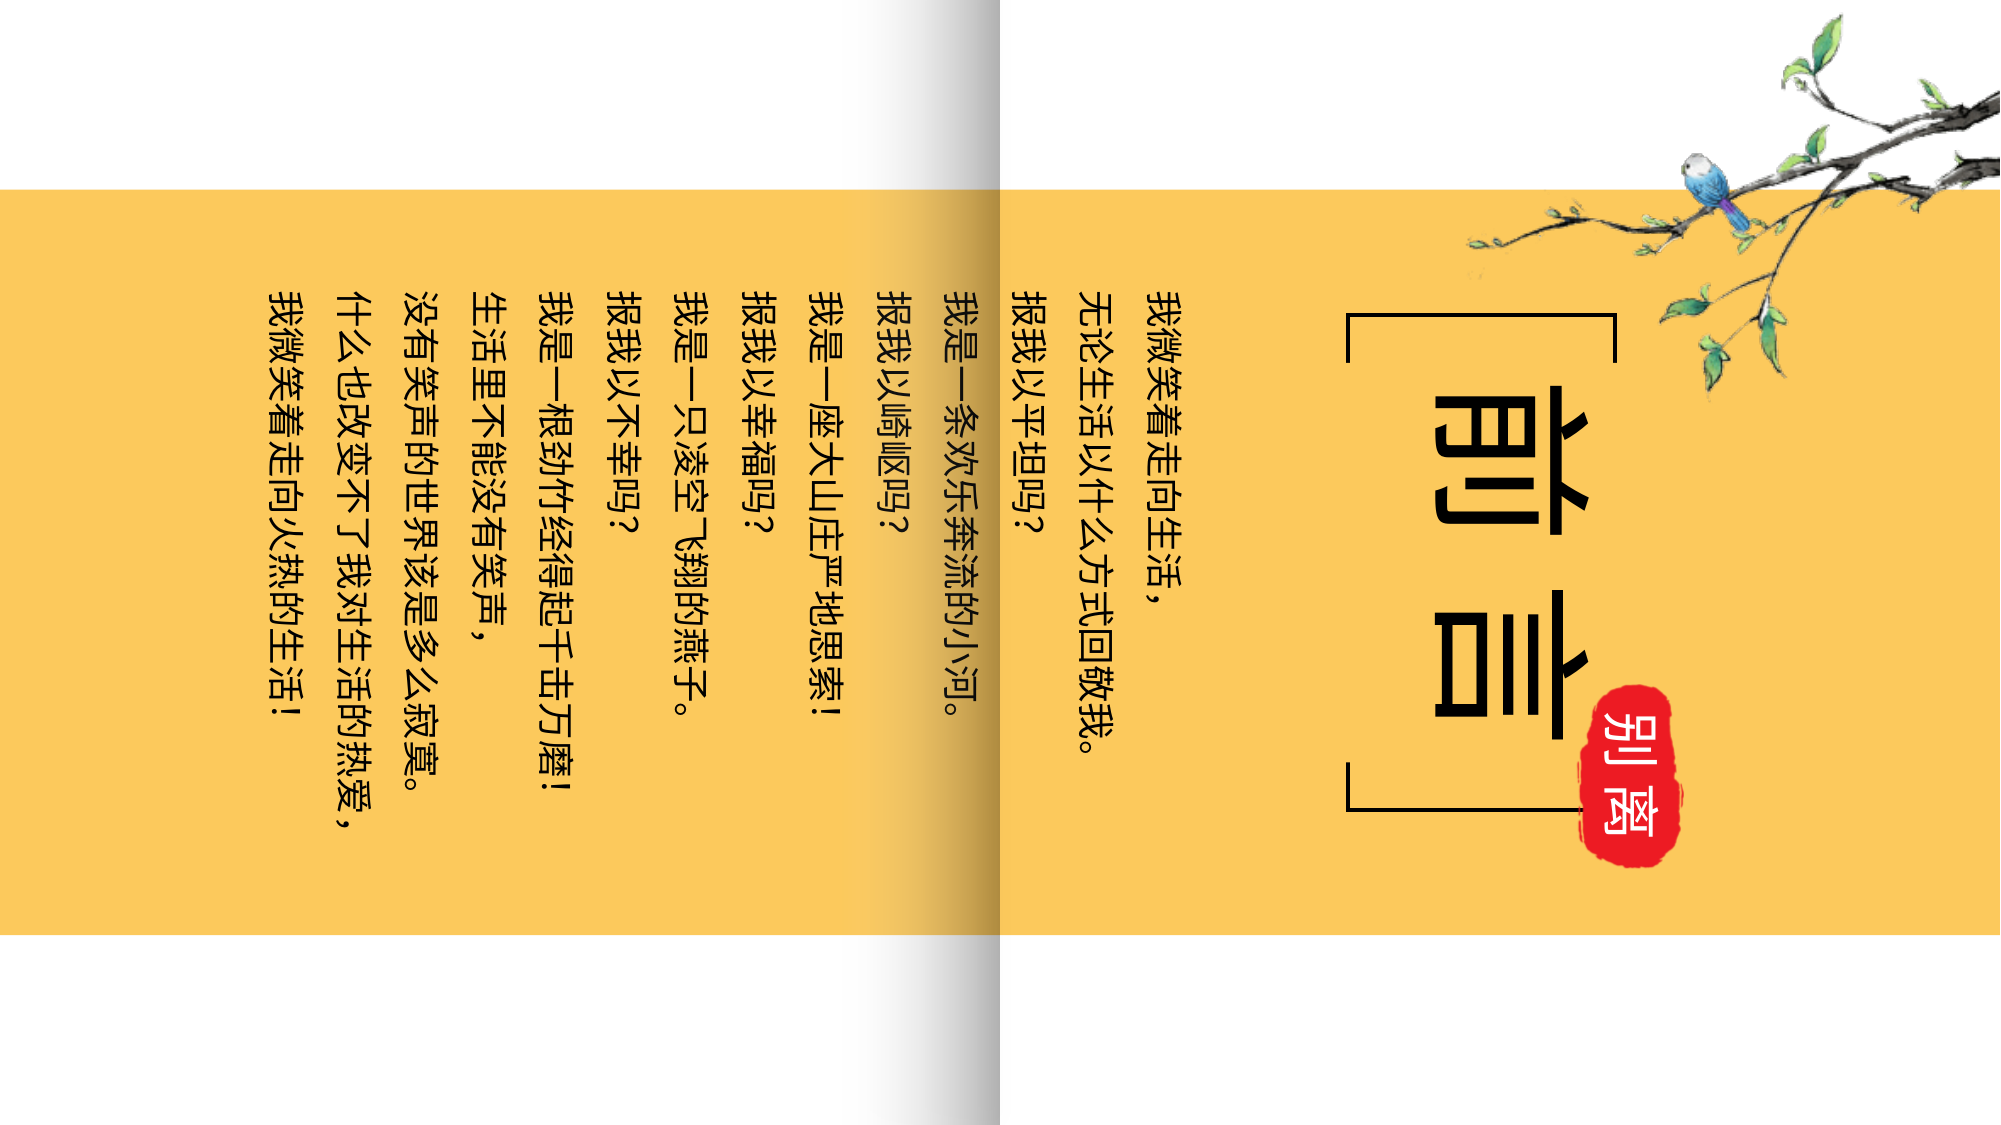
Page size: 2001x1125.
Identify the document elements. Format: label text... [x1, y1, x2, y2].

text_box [1573, 681, 1687, 871]
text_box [1334, 315, 1630, 810]
picture [1402, 0, 2000, 404]
text_box 我微笑着走向生活， 无论生活以什么方式回敬我。 报我以平坦吗？ 我是一条欢乐奔流的小河。 报我以崎岖吗？ 我是一座大山庄严地思索！ 报我以幸福吗？ 我是一只凌空飞翔的燕子。 报我以不幸吗？ 我是一根劲竹经得起千击万磨！ 生活里不能没有笑声， 没有笑声的世界该是多么寂寞。 什么也改变不了我对生活的热爱， 我微笑着走向火热的生活！ [1004, 275, 1218, 850]
text_box [1004, 189, 2000, 936]
text_box [0, 0, 1001, 1125]
